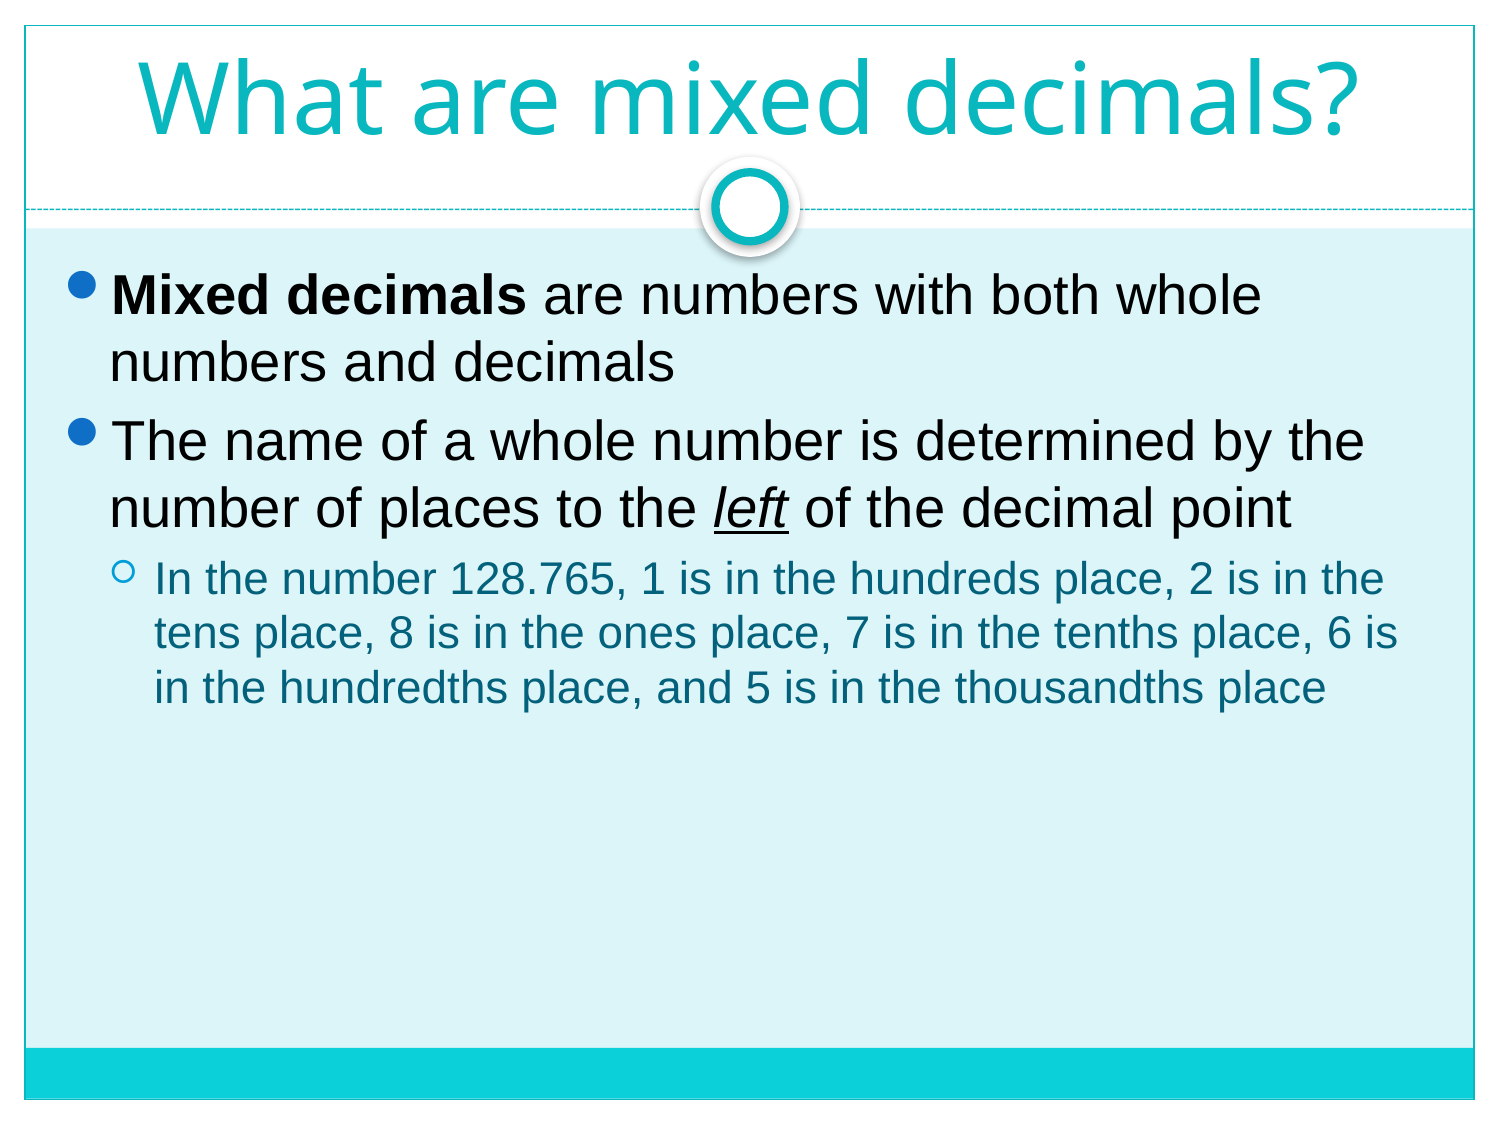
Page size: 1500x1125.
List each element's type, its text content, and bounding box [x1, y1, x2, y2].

title What are mixed decimals? [49, 37, 1450, 162]
list Mixed decimals are numbers with both whole numbers and decimals The name of a whole number is determined by the number of places to the left of the decimal point In the number 128.765, 1 is in the hundreds place, 2 is in the tens place, 8 is in the ones place, 7 is in the tenths place, 6 is in the hundredths place, and 5 is in the thousandths place [49, 250, 1445, 1001]
